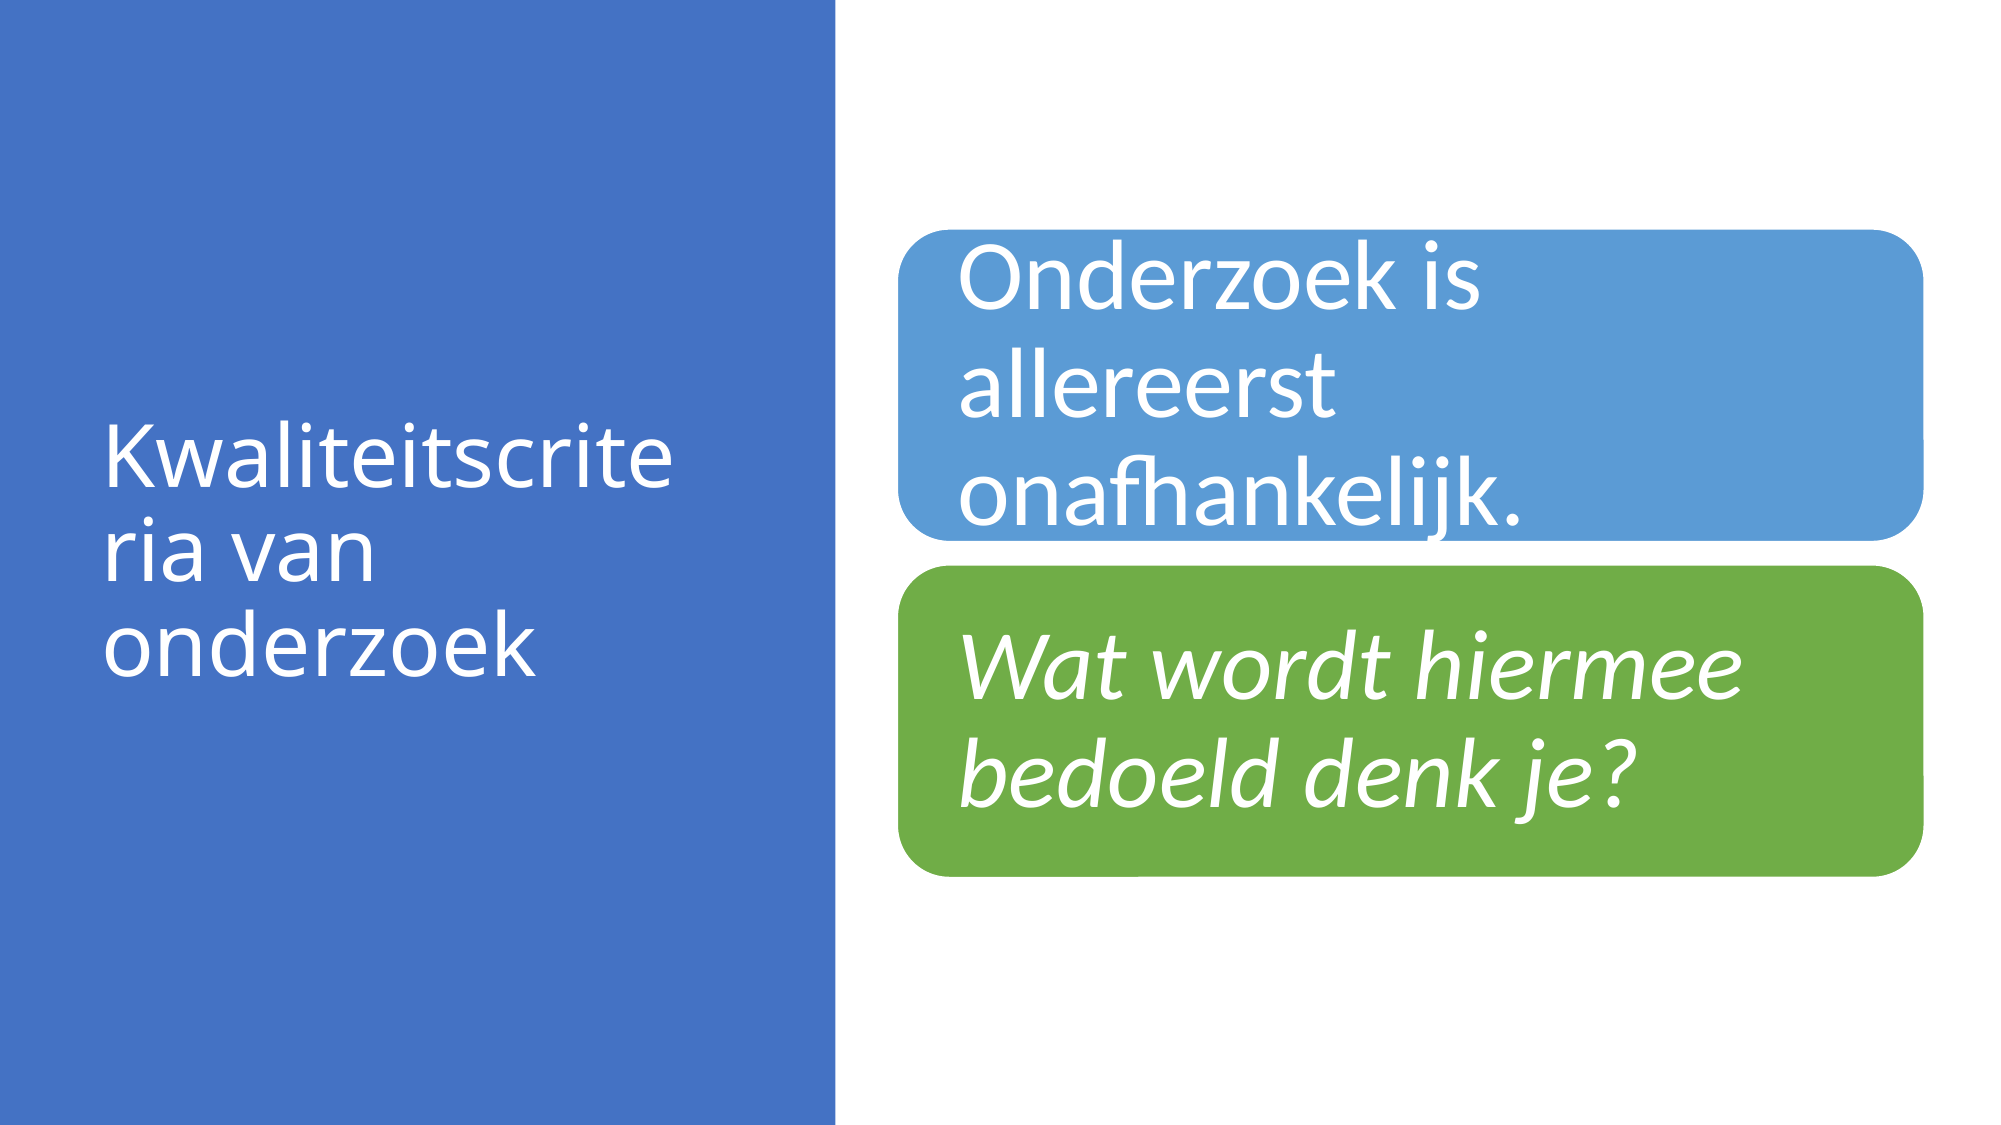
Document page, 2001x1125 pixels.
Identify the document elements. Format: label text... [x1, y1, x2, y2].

title Kwaliteitscriteria van onderzoek [86, 101, 711, 1005]
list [897, 101, 1925, 1005]
text_box [0, 0, 836, 1125]
